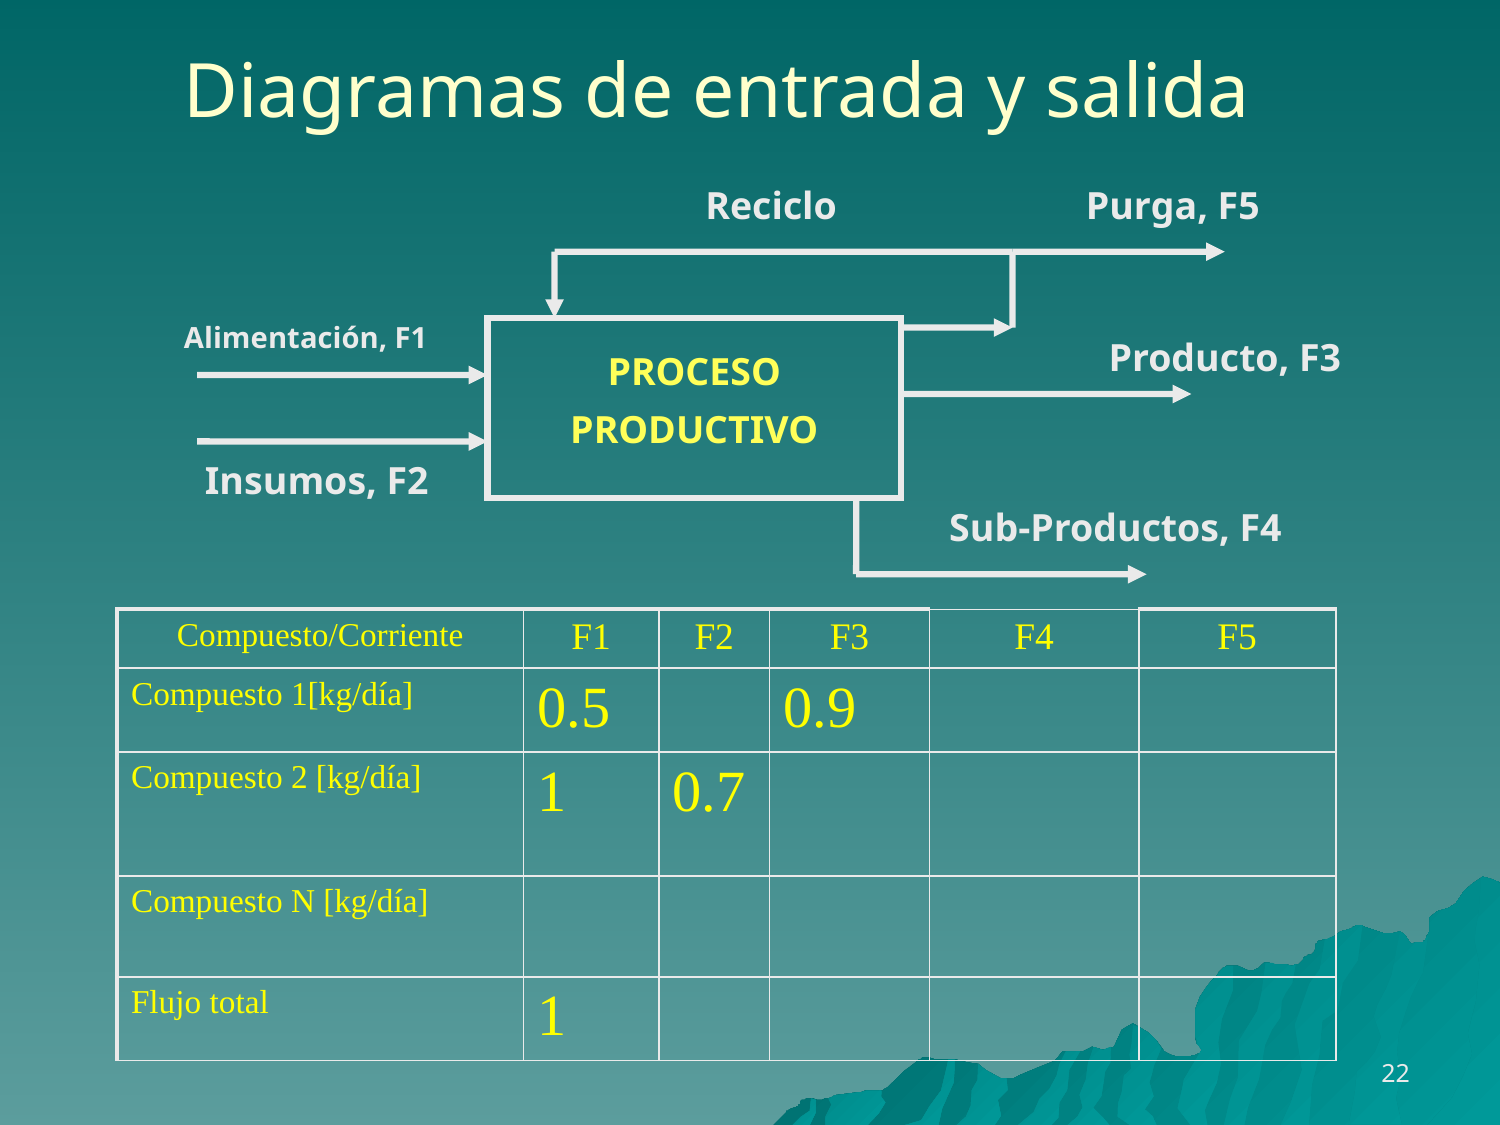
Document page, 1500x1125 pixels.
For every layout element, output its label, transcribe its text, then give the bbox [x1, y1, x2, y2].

table_cell [1140, 753, 1335, 875]
table_header F5 [1140, 611, 1335, 667]
table_header Compuesto/Corriente [119, 611, 523, 667]
table_cell 0.7 [660, 753, 769, 875]
table_cell Compuesto 2 [kg/día] [119, 753, 523, 875]
table_cell 1 [524, 978, 658, 1060]
table_cell Compuesto 1[kg/día] [119, 669, 523, 751]
table_cell Flujo total [119, 978, 523, 1060]
slide_number 22 [1074, 1023, 1426, 1100]
table_cell [930, 978, 1138, 1060]
table_cell [930, 669, 1138, 751]
table_header F4 [930, 610, 1138, 667]
table_cell 1 [524, 753, 658, 875]
table_cell [660, 669, 769, 751]
table_cell [1140, 978, 1335, 1023]
table_cell 0.5 [524, 669, 658, 751]
table_cell Compuesto N [kg/día] [119, 877, 523, 976]
list Diagramas de entrada y salida [93, 34, 1369, 153]
table_header F2 [660, 611, 769, 667]
table_cell [930, 753, 1138, 875]
table_cell [1140, 669, 1335, 751]
table_cell [660, 978, 769, 1060]
table_cell [524, 877, 658, 976]
table_header F3 [770, 611, 929, 667]
table_cell [660, 877, 769, 976]
table_cell [770, 978, 929, 1060]
table_cell [770, 753, 929, 875]
table_header F1 [524, 611, 658, 667]
table_cell 0.9 [770, 669, 929, 751]
table_cell [1140, 877, 1335, 976]
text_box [152, 175, 1360, 575]
table_cell [930, 877, 1138, 976]
table_cell [770, 877, 929, 976]
